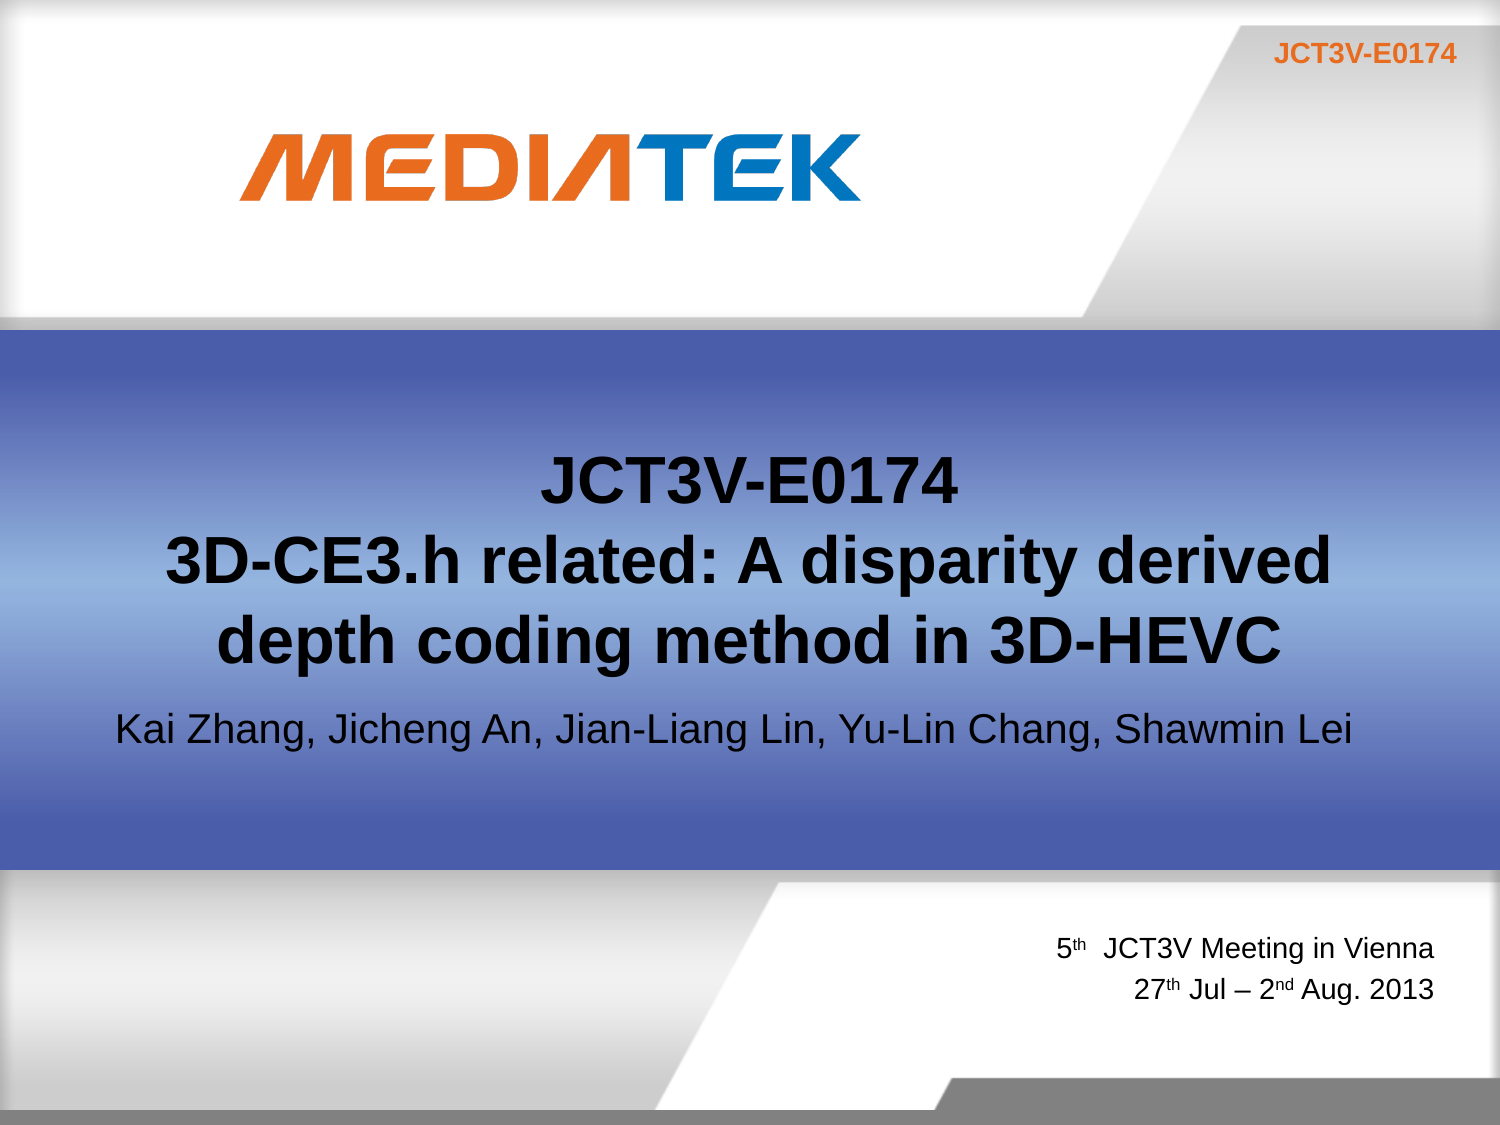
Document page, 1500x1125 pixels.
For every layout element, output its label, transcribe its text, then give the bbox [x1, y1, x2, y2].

text_box Kai Zhang, Jicheng An, Jian-Liang Lin, Yu-Lin Chang, Shawmin Lei [100, 694, 1387, 810]
title JCT3V-E0174 3D-CE3.h related: A disparity derived depth coding method in 3D-HEVC [50, 438, 1450, 676]
picture [0, 0, 1500, 1125]
